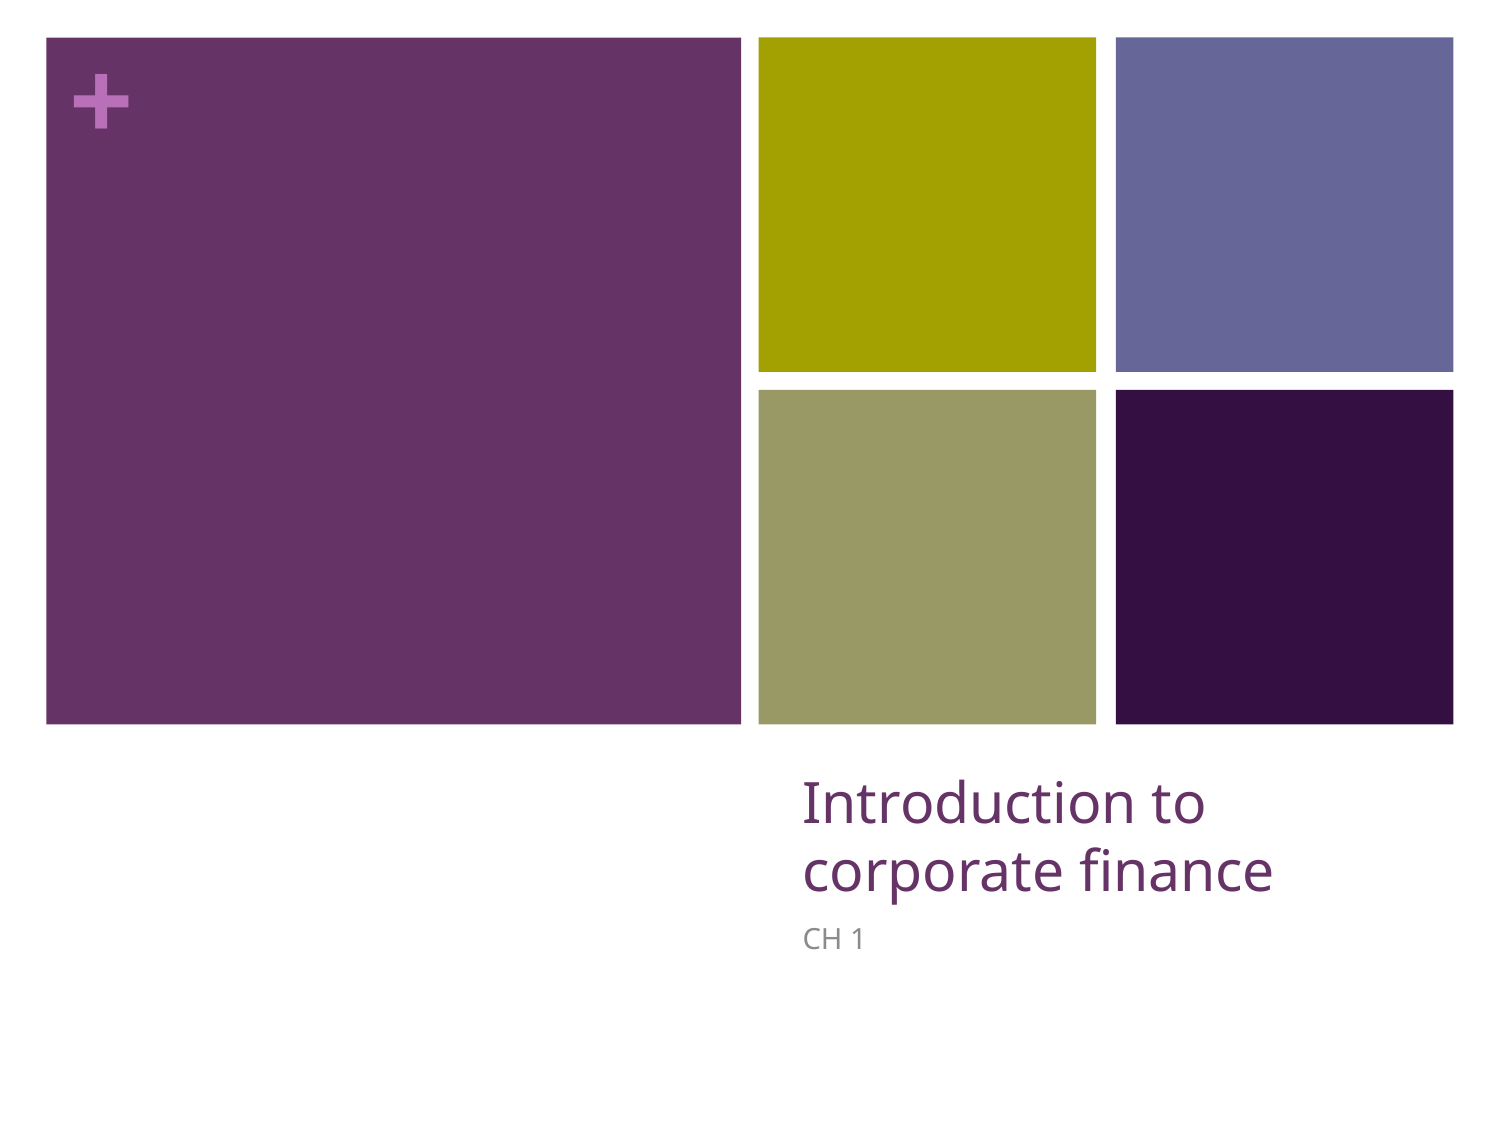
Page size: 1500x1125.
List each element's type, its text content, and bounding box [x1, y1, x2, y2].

title Introduction to corporate finance [787, 758, 1450, 912]
subtitle CH 1 [787, 912, 1450, 1036]
